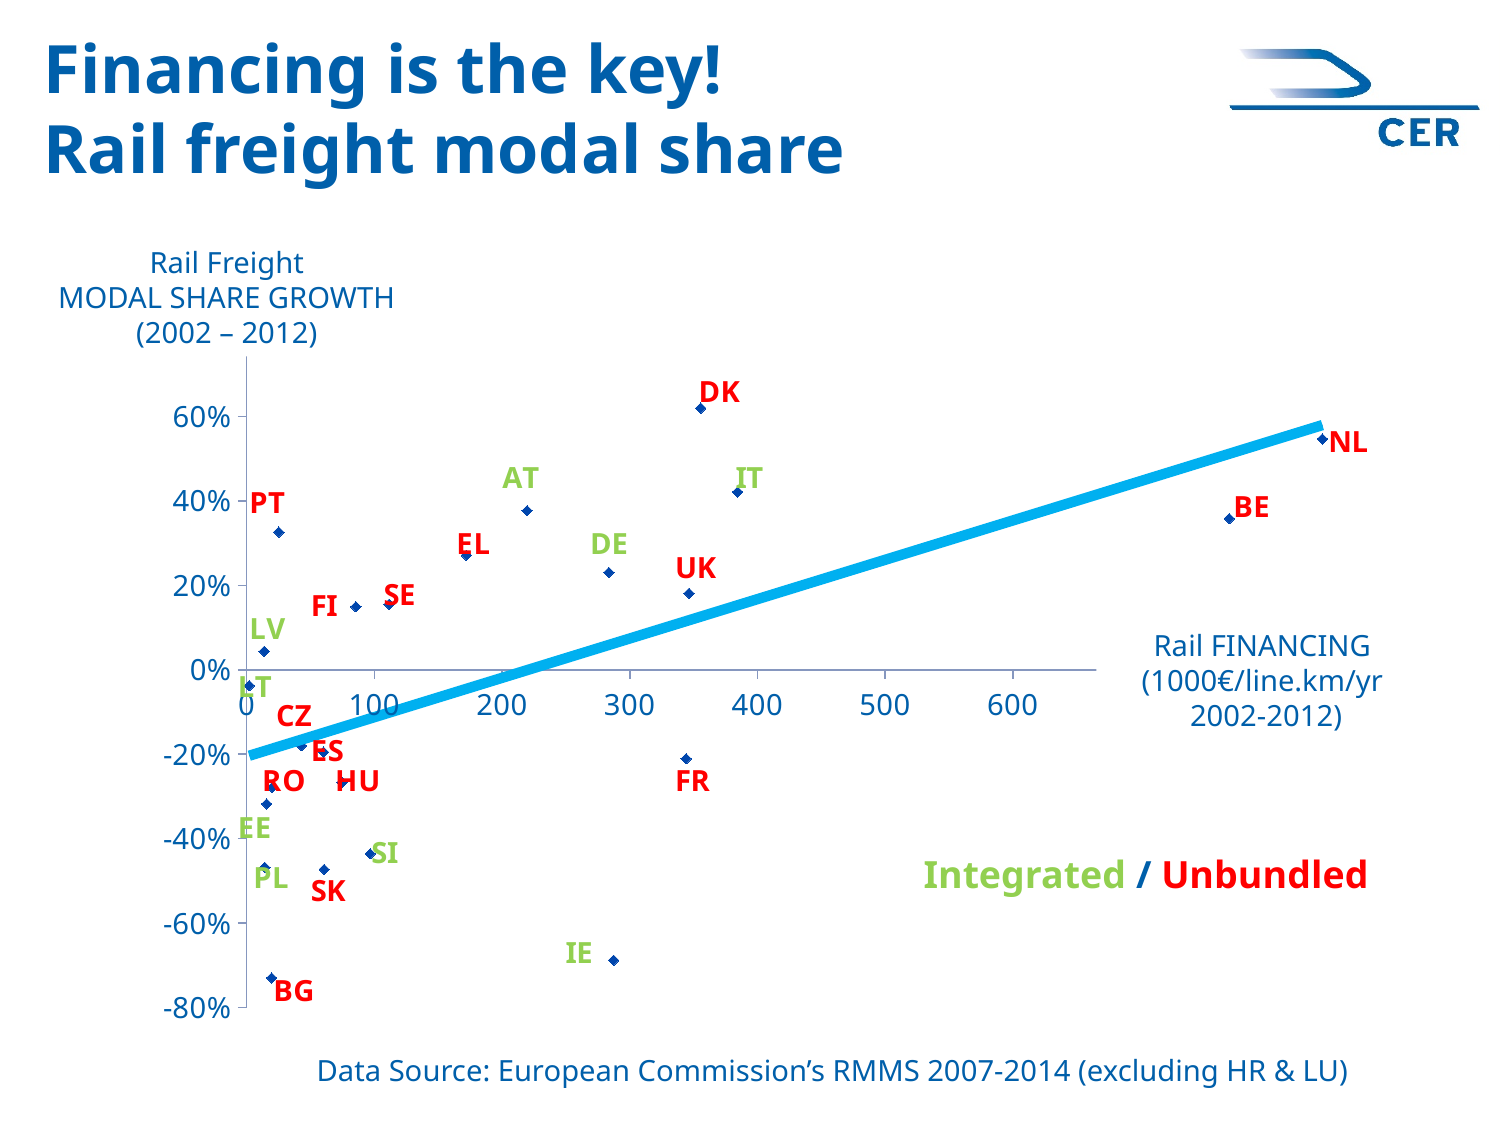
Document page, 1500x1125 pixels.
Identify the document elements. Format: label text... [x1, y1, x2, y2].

title Financing is the key! Rail freight modal share [28, 39, 1235, 215]
text_box Rail Freight MODAL SHARE GROWTH (2002 – 2012) [0, 236, 454, 357]
picture [1204, 33, 1500, 159]
text_box Data Source: European Commission’s RMMS 2007-2014 (excluding HR & LU) [178, 1059, 1364, 1095]
chart [115, 308, 1427, 1052]
